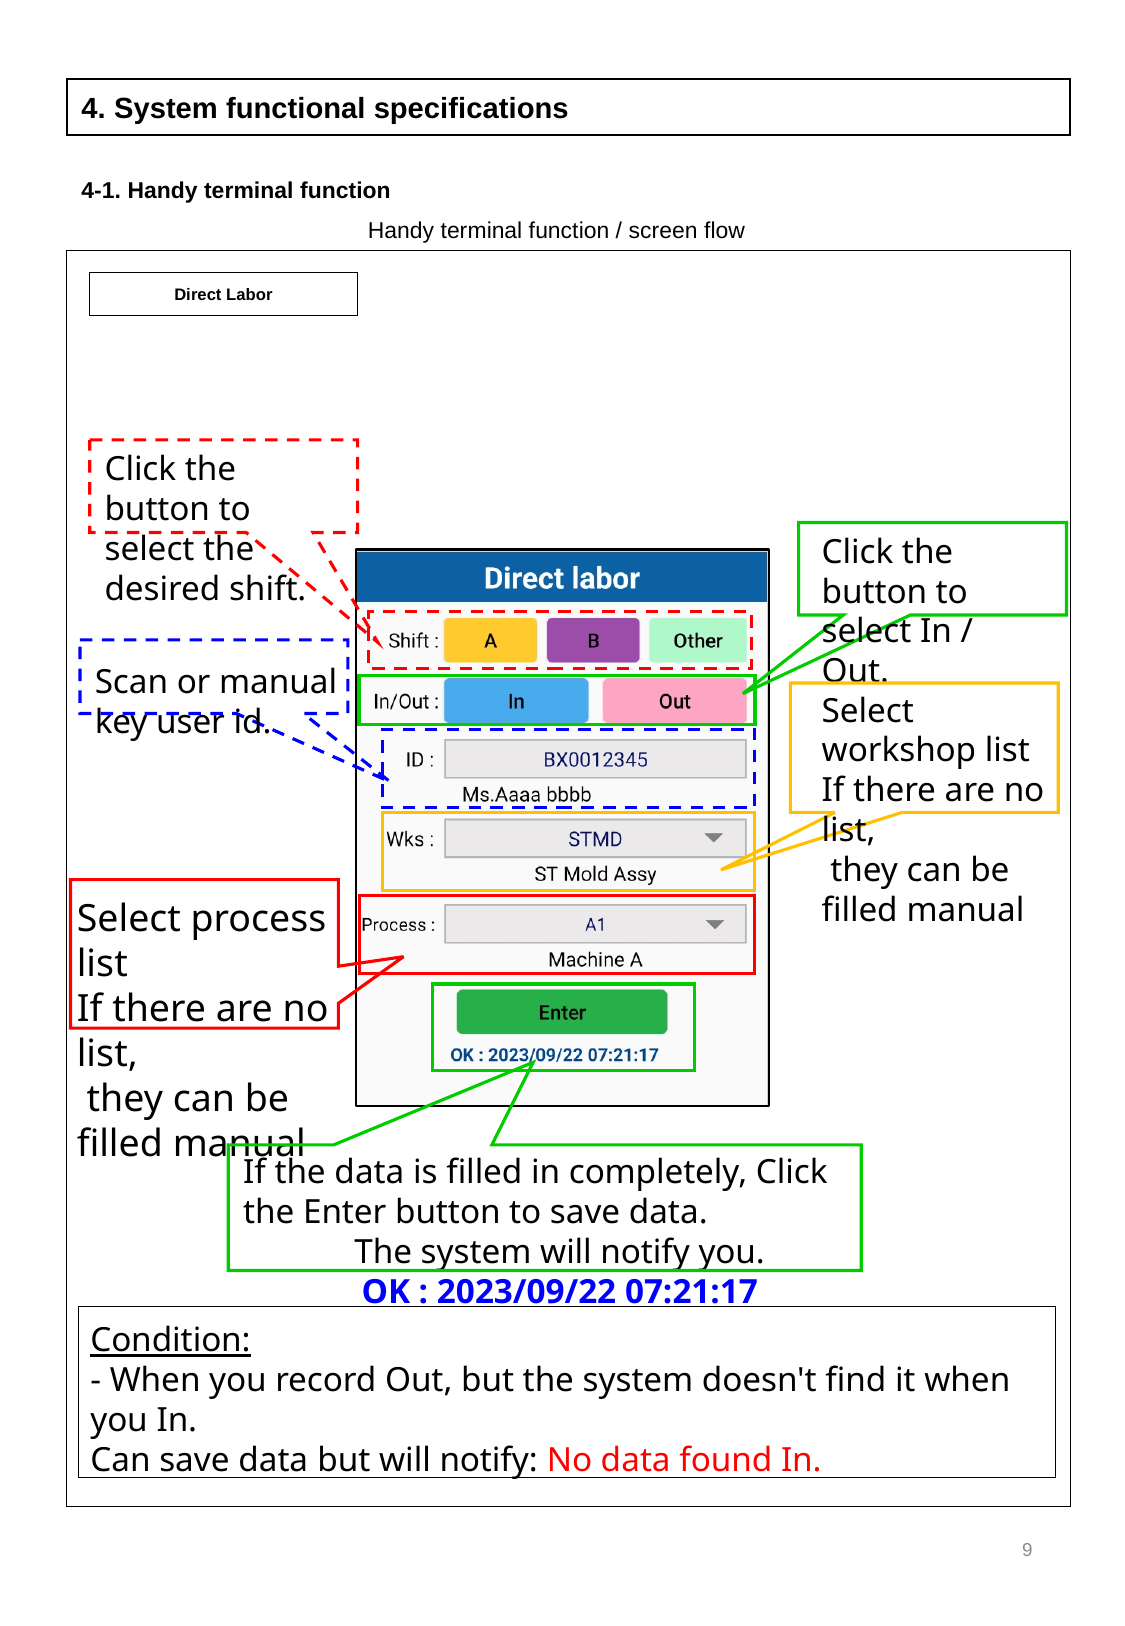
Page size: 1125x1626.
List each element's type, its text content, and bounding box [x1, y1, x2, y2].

text_box [797, 521, 1068, 617]
text_box Condition: - When you record Out, but the system doesn't find it when you In. Can save data but will notify: No data found In. [75, 1311, 1080, 1486]
text_box Select process list If there are no list, they can be filled manual [62, 886, 355, 1172]
text_box [769, 825, 806, 856]
text_box [77, 1305, 1056, 1311]
text_box [66, 1172, 1071, 1507]
text_box 4-1. Handy terminal function [66, 168, 1071, 211]
slide_number 9 [794, 1507, 1048, 1593]
text_box [69, 878, 340, 886]
text_box Select workshop list If there are no list, they can be filled manual [806, 681, 1084, 936]
text_box Click the button to select the desired shift. [89, 533, 342, 615]
text_box Scan or manual key user id. [80, 652, 356, 748]
text_box Handy terminal function / screen flow [54, 207, 1059, 250]
text_box Click the button to select In / Out. [806, 522, 1059, 681]
text_box [66, 250, 1071, 886]
text_box [355, 1107, 420, 1134]
picture [356, 550, 769, 1105]
text_box [496, 845, 1071, 1311]
text_box Direct Labor [89, 272, 359, 316]
text_box 4. System functional specifications [66, 78, 1071, 136]
text_box [311, 748, 356, 768]
text_box [88, 438, 359, 625]
text_box [789, 681, 806, 814]
text_box [769, 642, 806, 683]
text_box [227, 1105, 863, 1272]
text_box [78, 638, 349, 714]
text_box If the data is filled in completely, Click the Enter button to save data. The system will notify you. OK : 2023/09/22 07:21:17 [228, 1142, 892, 1305]
